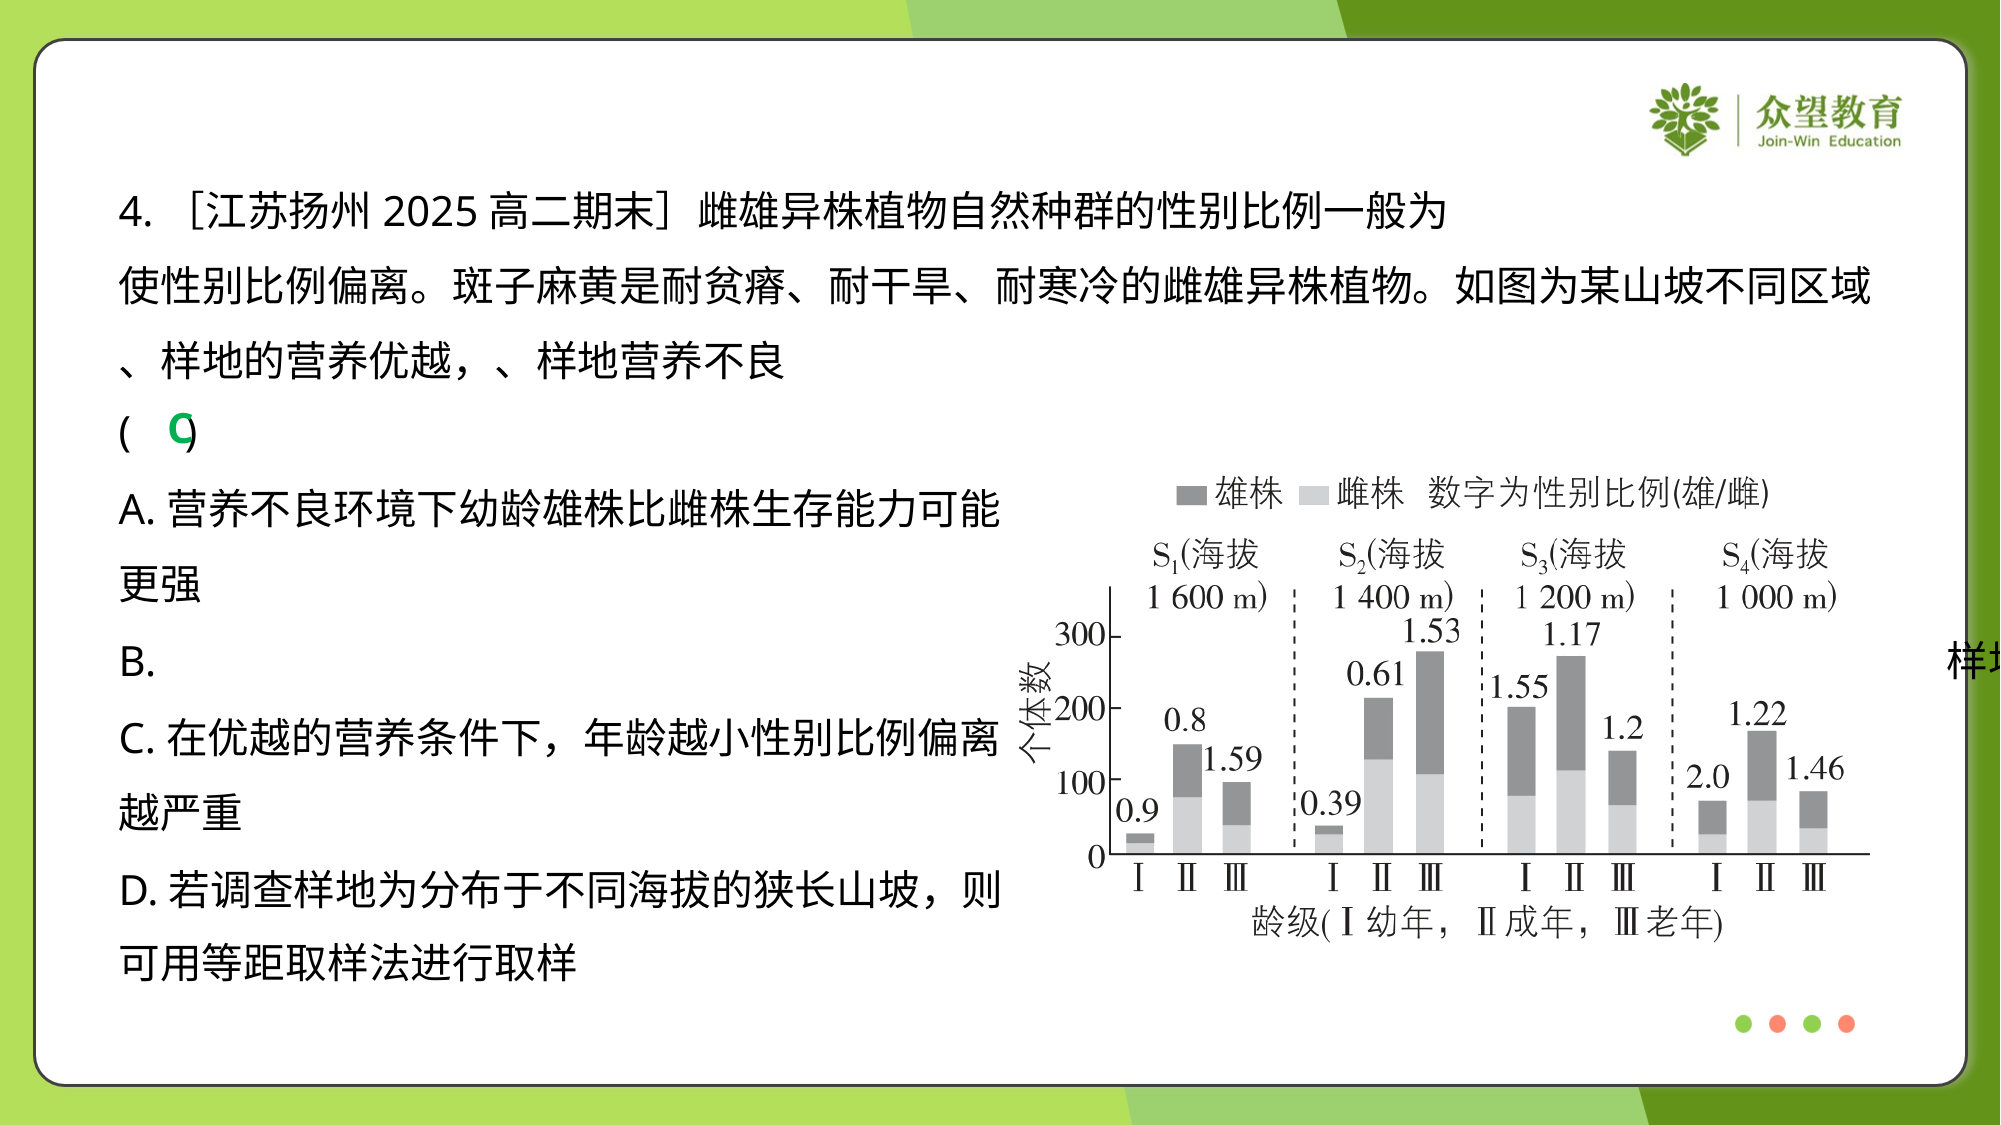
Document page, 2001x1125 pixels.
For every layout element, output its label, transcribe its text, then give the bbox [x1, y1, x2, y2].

picture [0, 0, 2000, 1125]
text_box C [151, 381, 210, 446]
